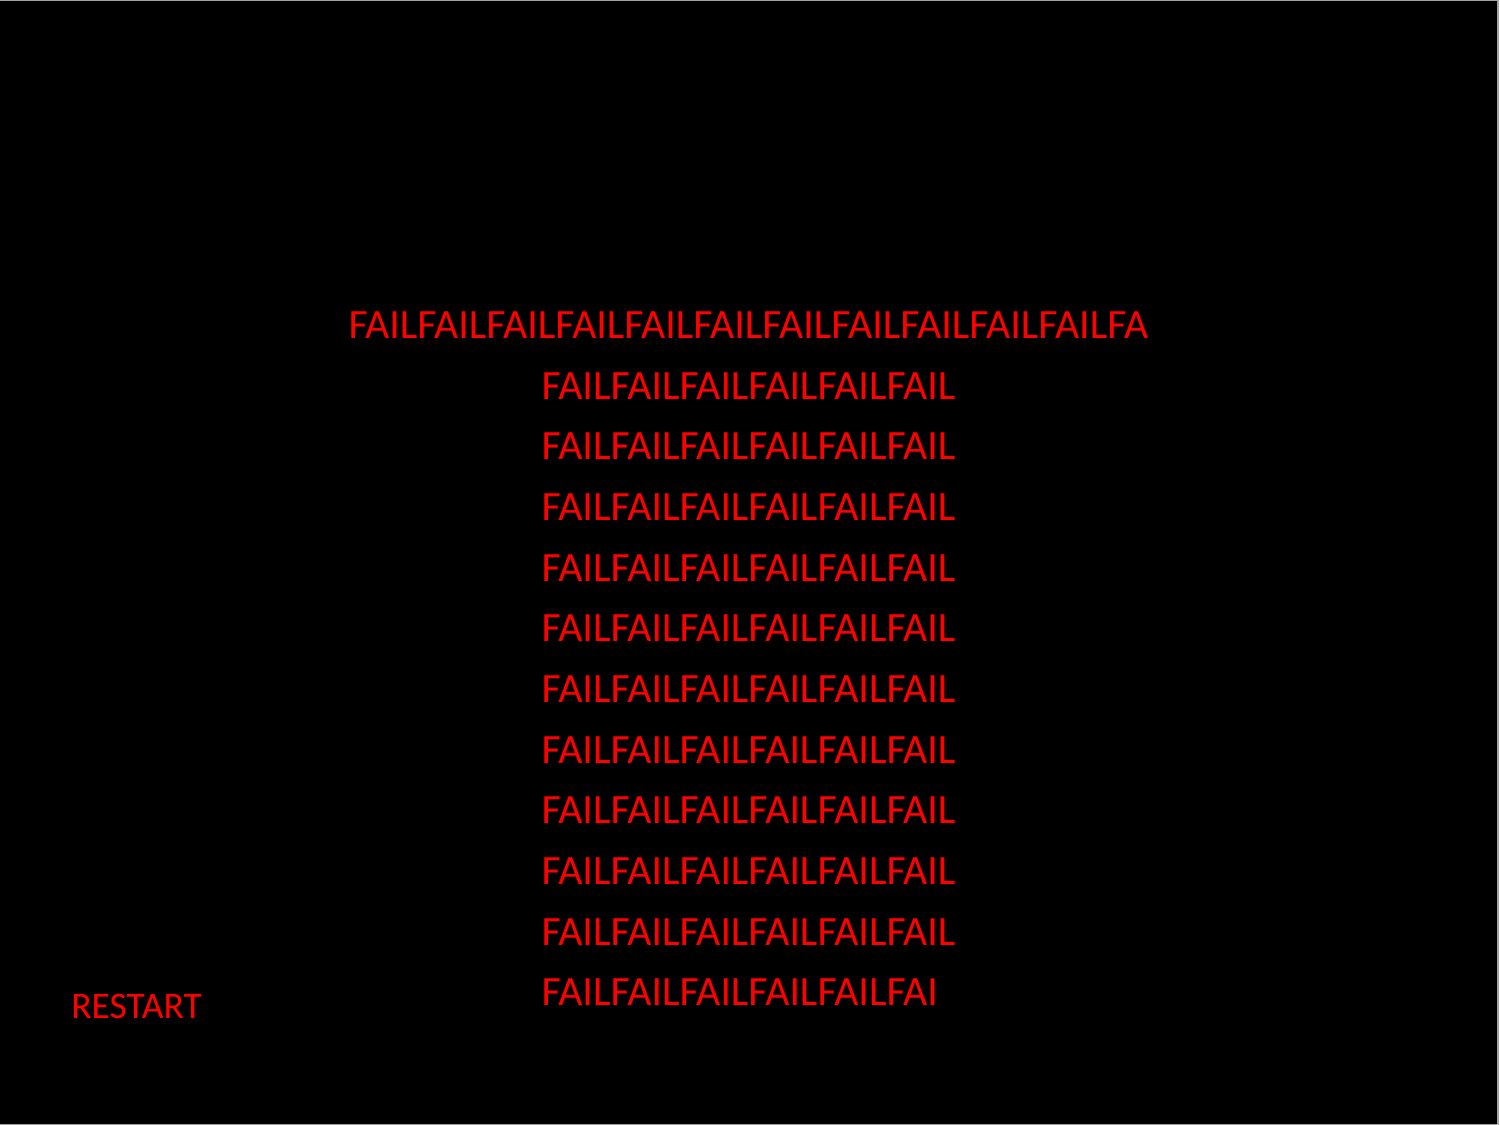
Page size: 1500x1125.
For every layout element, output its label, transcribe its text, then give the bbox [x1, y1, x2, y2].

text_box RESTART [0, 973, 274, 1034]
subtitle FAILFAILFAILFAILFAILFAILFAILFAILFAILFAILFAILFA FAILFAILFAILFAILFAILFAIL FAILFAILFAILFAILFAILFAIL FAILFAILFAILFAILFAILFAIL FAILFAILFAILFAILFAILFAIL FAILFAILFAILFAILFAILFAIL FAILFAILFAILFAILFAILFAIL FAILFAILFAILFAILFAILFAIL FAILFAILFAILFAILFAILFAIL FAILFAILFAILFAILFAILFAIL FAILFAILFAILFAILFAILFAIL FAILFAILFAILFAILFAILFAIL [329, 295, 1168, 567]
text_box [0, 0, 1499, 1125]
